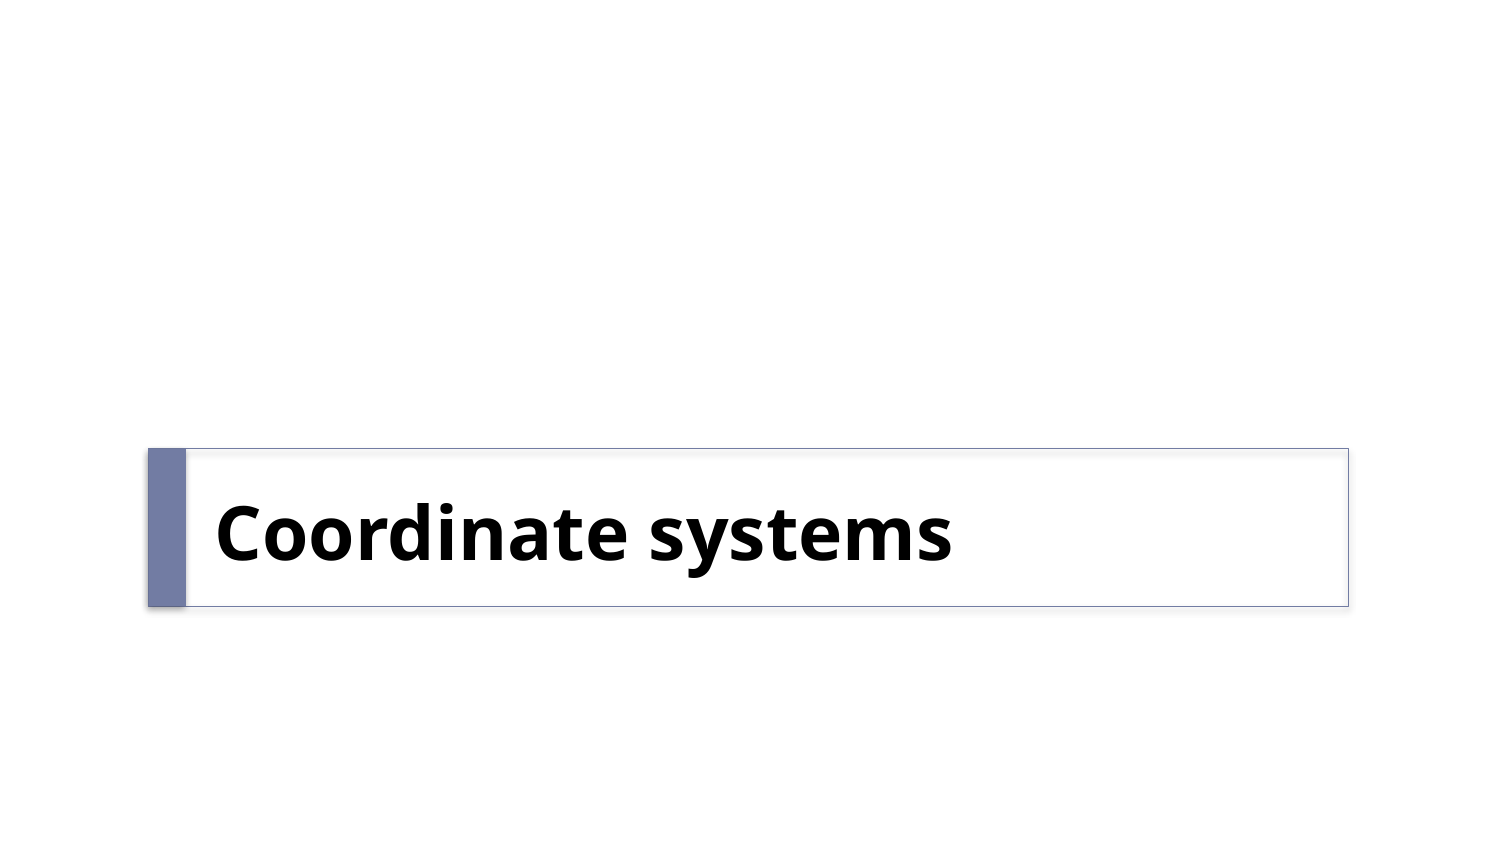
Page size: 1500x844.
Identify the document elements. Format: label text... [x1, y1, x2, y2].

title Coordinate systems [200, 478, 1325, 600]
